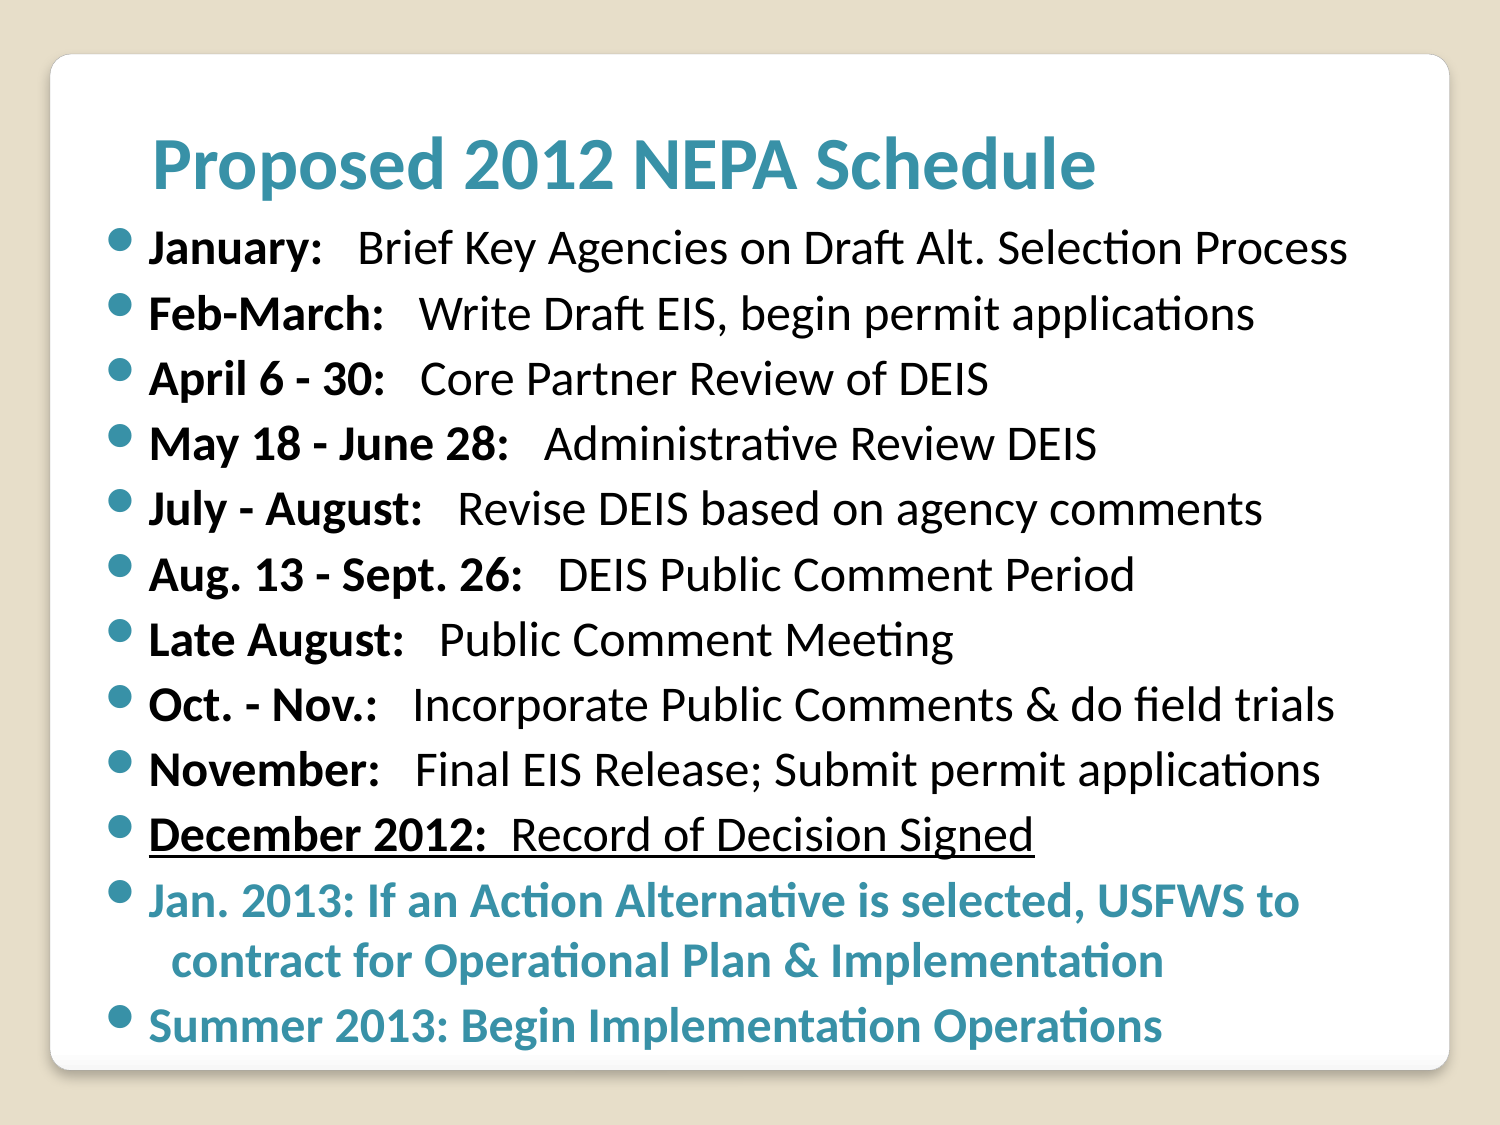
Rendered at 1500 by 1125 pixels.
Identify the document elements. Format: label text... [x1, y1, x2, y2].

list January: Brief Key Agencies on Draft Alt. Selection Process Feb-March: Write Draft EIS, begin permit applications April 6 - 30: Core Partner Review of DEIS May 18 - June 28: Administrative Review DEIS July - August: Revise DEIS based on agency comments Aug. 13 - Sept. 26: DEIS Public Comment Period Late August: Public Comment Meeting Oct. - Nov.: Incorporate Public Comments & do field trials November: Final EIS Release; Submit permit applications December 2012: Record of Decision Signed Jan. 2013: If an Action Alternative is selected, USFWS to contract for Operational Plan & Implementation Summer 2013: Begin Implementation Operations [75, 200, 1438, 1088]
title Proposed 2012 NEPA Schedule [137, 62, 1375, 200]
